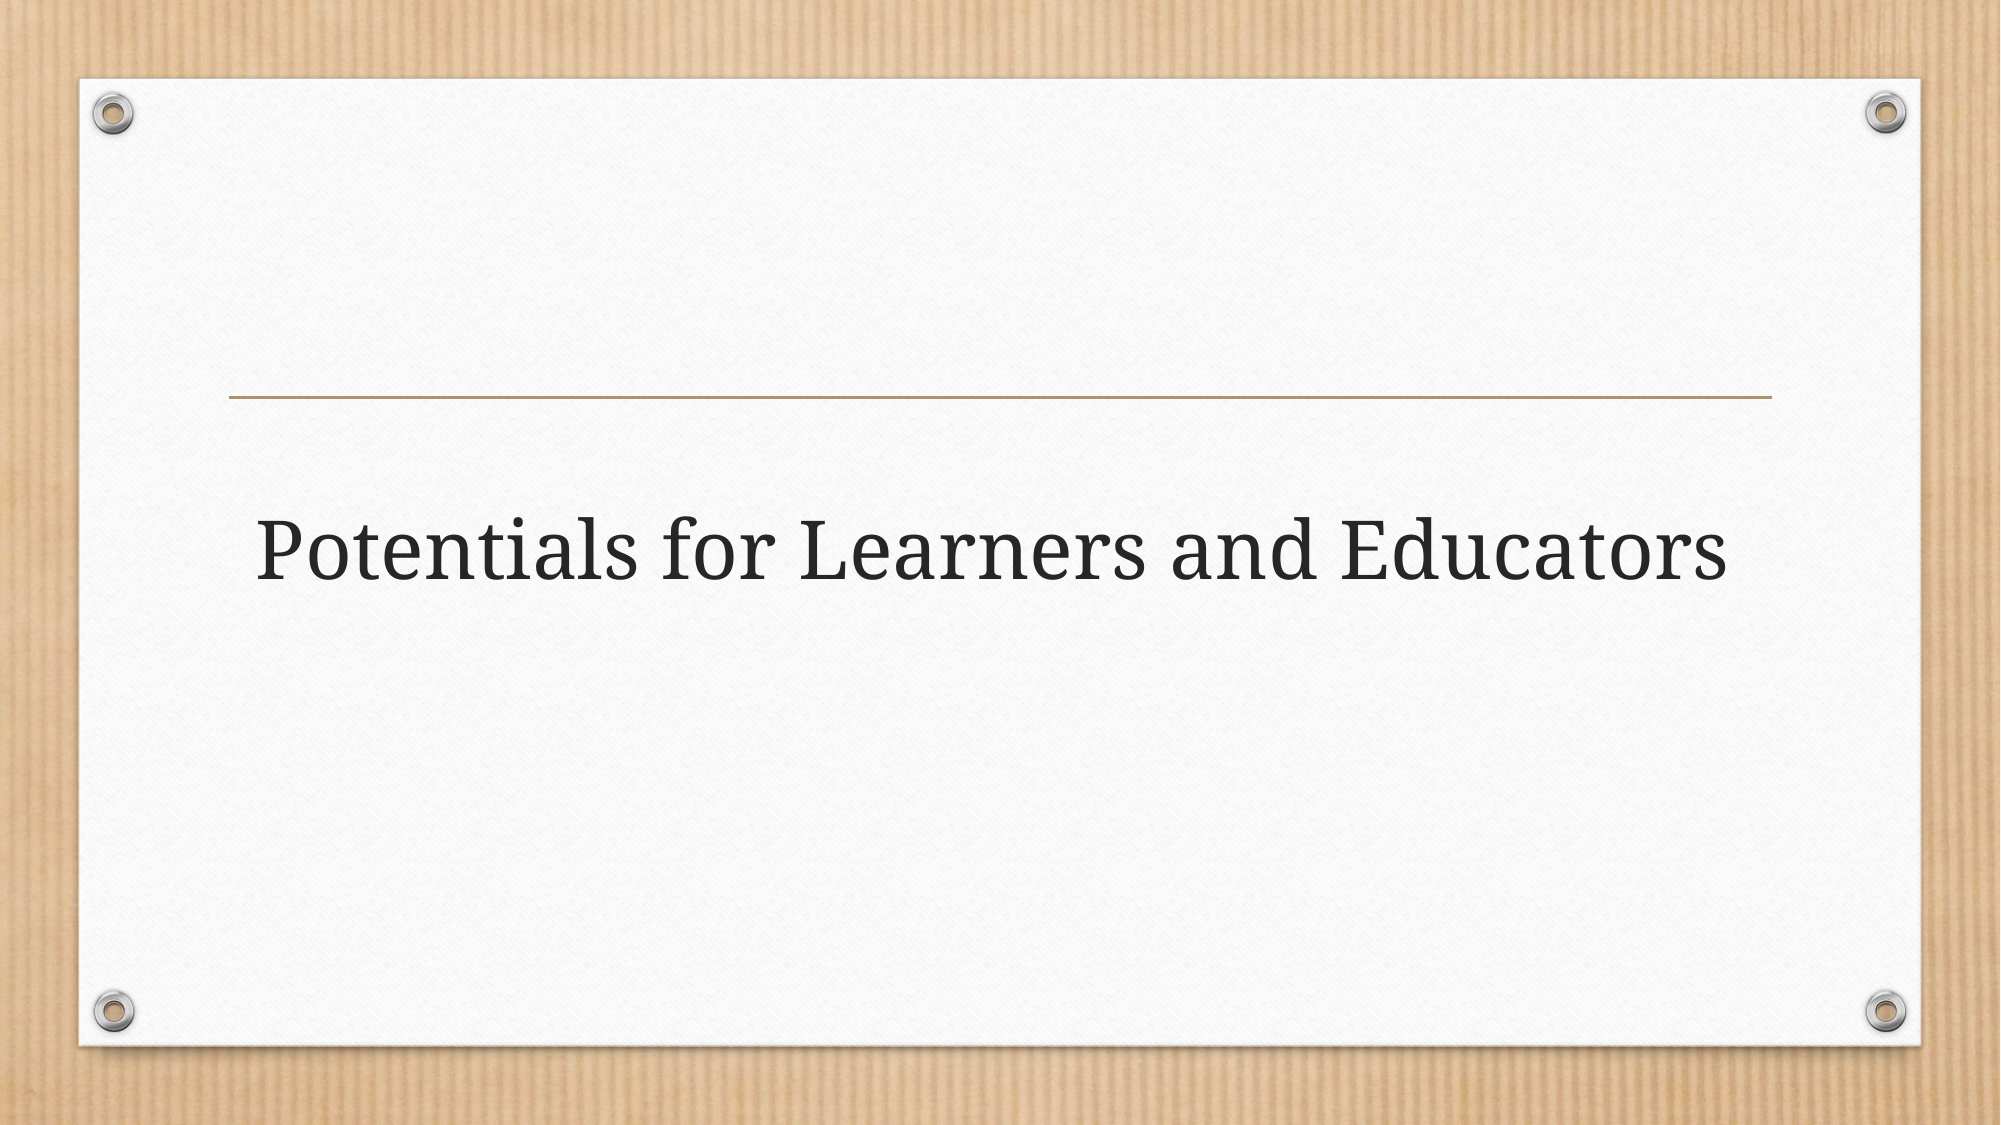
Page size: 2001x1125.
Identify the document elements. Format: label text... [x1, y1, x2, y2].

picture [0, 0, 2001, 1125]
title Potentials for Learners and Educators [206, 488, 1782, 703]
